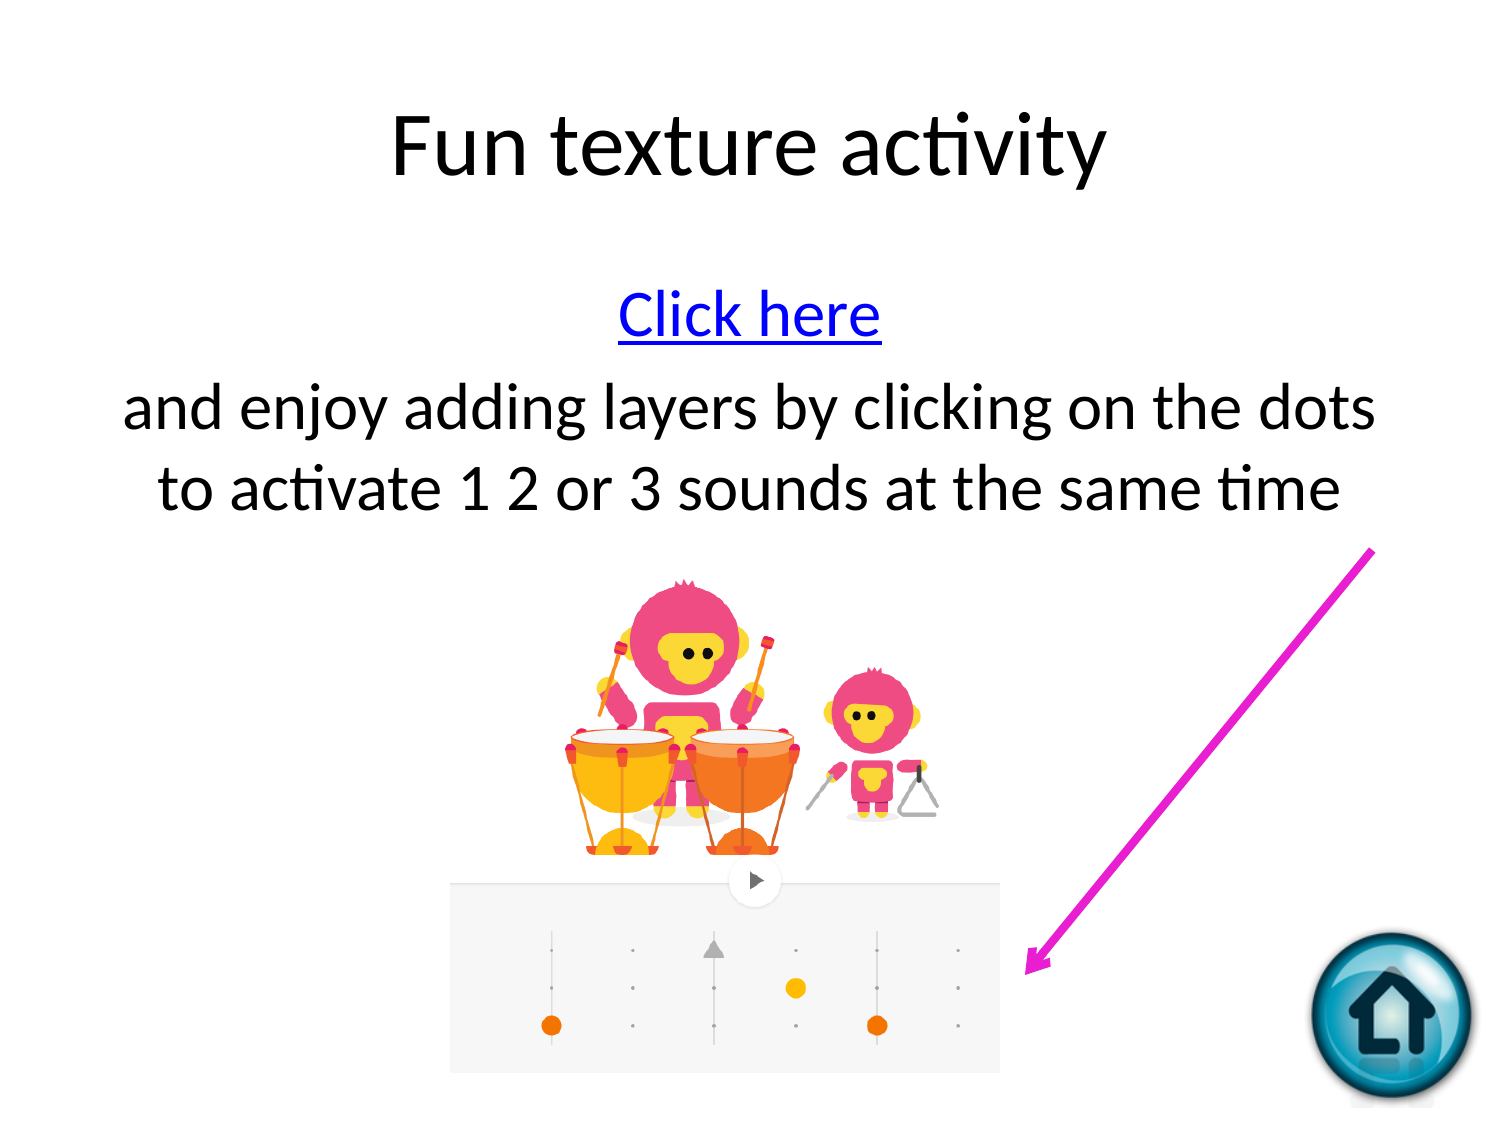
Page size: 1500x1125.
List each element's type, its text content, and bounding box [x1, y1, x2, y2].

picture [449, 558, 1001, 1073]
picture [1299, 924, 1484, 1108]
list Click here and enjoy adding layers by clicking on the dots to activate 1 2 or 3 sounds at the same time [75, 262, 1425, 1005]
title Fun texture activity [75, 45, 1425, 233]
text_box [1024, 549, 1373, 976]
